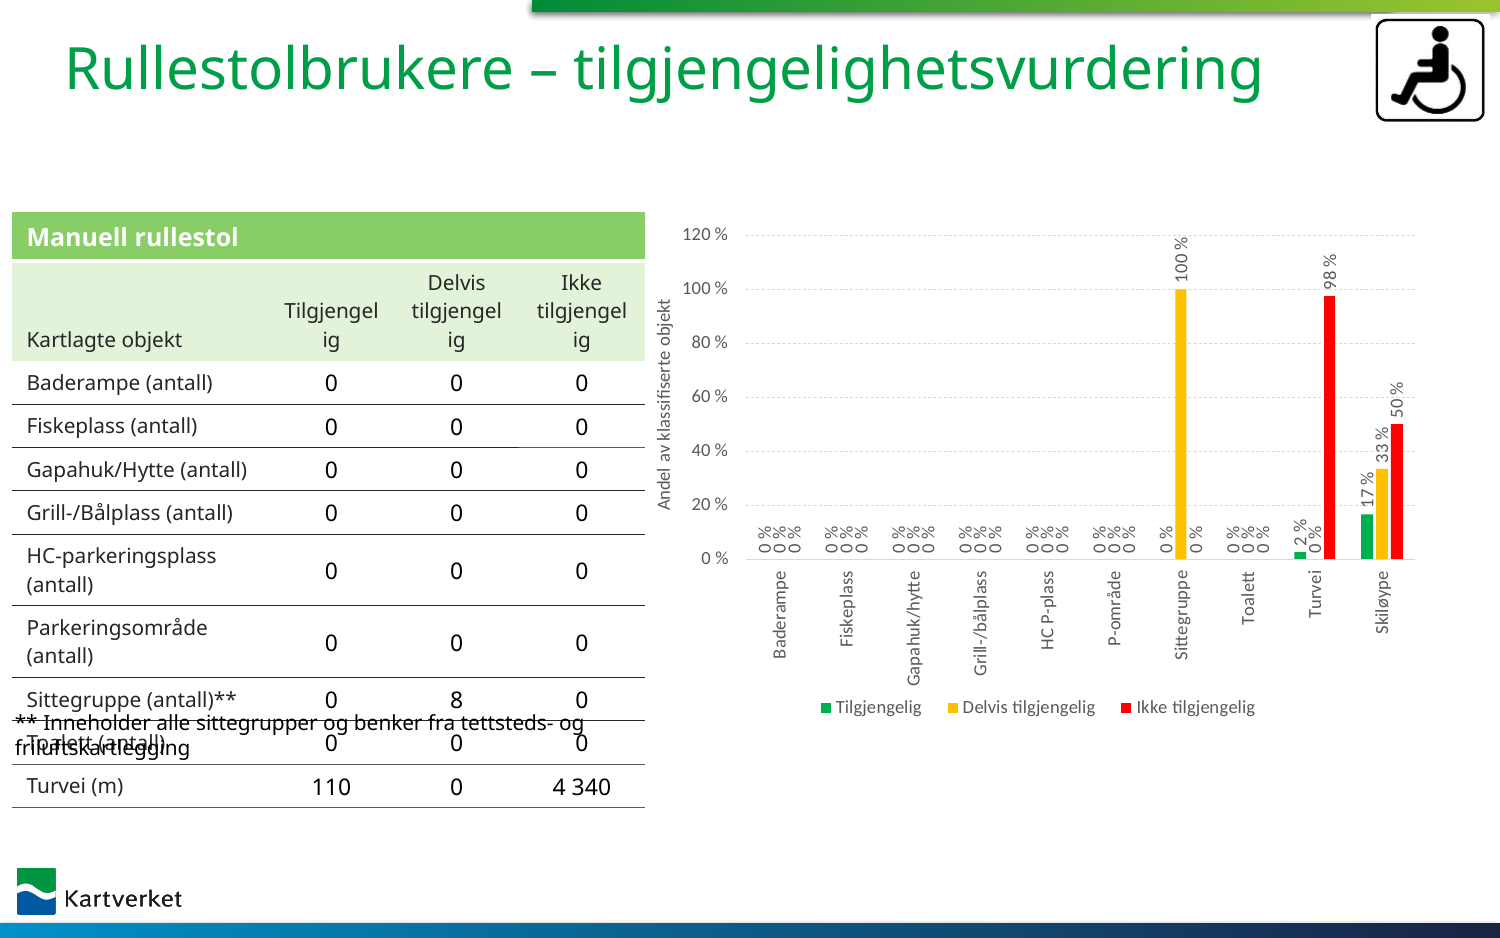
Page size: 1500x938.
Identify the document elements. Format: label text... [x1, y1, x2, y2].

table_cell 8 [394, 678, 519, 702]
picture [643, 218, 1426, 728]
table_cell Baderampe (antall) [12, 361, 269, 404]
table_cell 0 [519, 535, 638, 605]
picture [1371, 13, 1491, 127]
table_cell Ikke tilgjengelig [519, 263, 638, 361]
table_cell 0 [394, 405, 519, 447]
table_cell 0 [269, 678, 394, 702]
table_cell Parkeringsområde (antall) [12, 606, 269, 677]
table_cell 0 [269, 491, 394, 534]
table_cell Turvei (m) [12, 768, 269, 807]
table_cell 0 [394, 491, 519, 534]
table_cell 0 [394, 768, 519, 807]
table_cell 0 [519, 606, 638, 677]
table_cell 0 [519, 405, 638, 447]
table_cell 110 [269, 768, 394, 807]
table_cell 0 [269, 405, 394, 447]
table_cell Fiskeplass (antall) [12, 405, 269, 447]
text_box Rullestolbrukere – tilgjengelighetsvurdering [49, 12, 1372, 109]
table_cell Delvis tilgjengelig [394, 263, 519, 361]
table_cell Tilgjengelig [269, 263, 394, 361]
table_cell 0 [519, 678, 638, 702]
text_box ** Inneholder alle sittegrupper og benker fra tettsteds- og friluftskartlegging [0, 702, 745, 768]
table_header Manuell rullestol [12, 212, 645, 259]
table_cell 0 [394, 606, 519, 677]
table_cell 0 [269, 606, 394, 677]
table_cell 0 [269, 535, 394, 605]
table_cell 4 340 [519, 768, 645, 807]
table_cell 0 [394, 448, 519, 490]
table_cell 0 [394, 535, 519, 605]
table_cell 0 [394, 361, 519, 404]
table_cell 0 [269, 361, 394, 404]
table_cell Grill-/Bålplass (antall) [12, 491, 269, 534]
table_cell Sittegruppe (antall)** [12, 678, 269, 702]
table_cell Kartlagte objekt [12, 263, 269, 361]
table_cell 0 [519, 361, 638, 404]
table_cell 0 [519, 491, 638, 534]
table_cell HC-parkeringsplass (antall) [12, 535, 269, 605]
table_cell 0 [519, 448, 638, 490]
table_cell Gapahuk/Hytte (antall) [12, 448, 269, 490]
table_cell 0 [269, 448, 394, 490]
